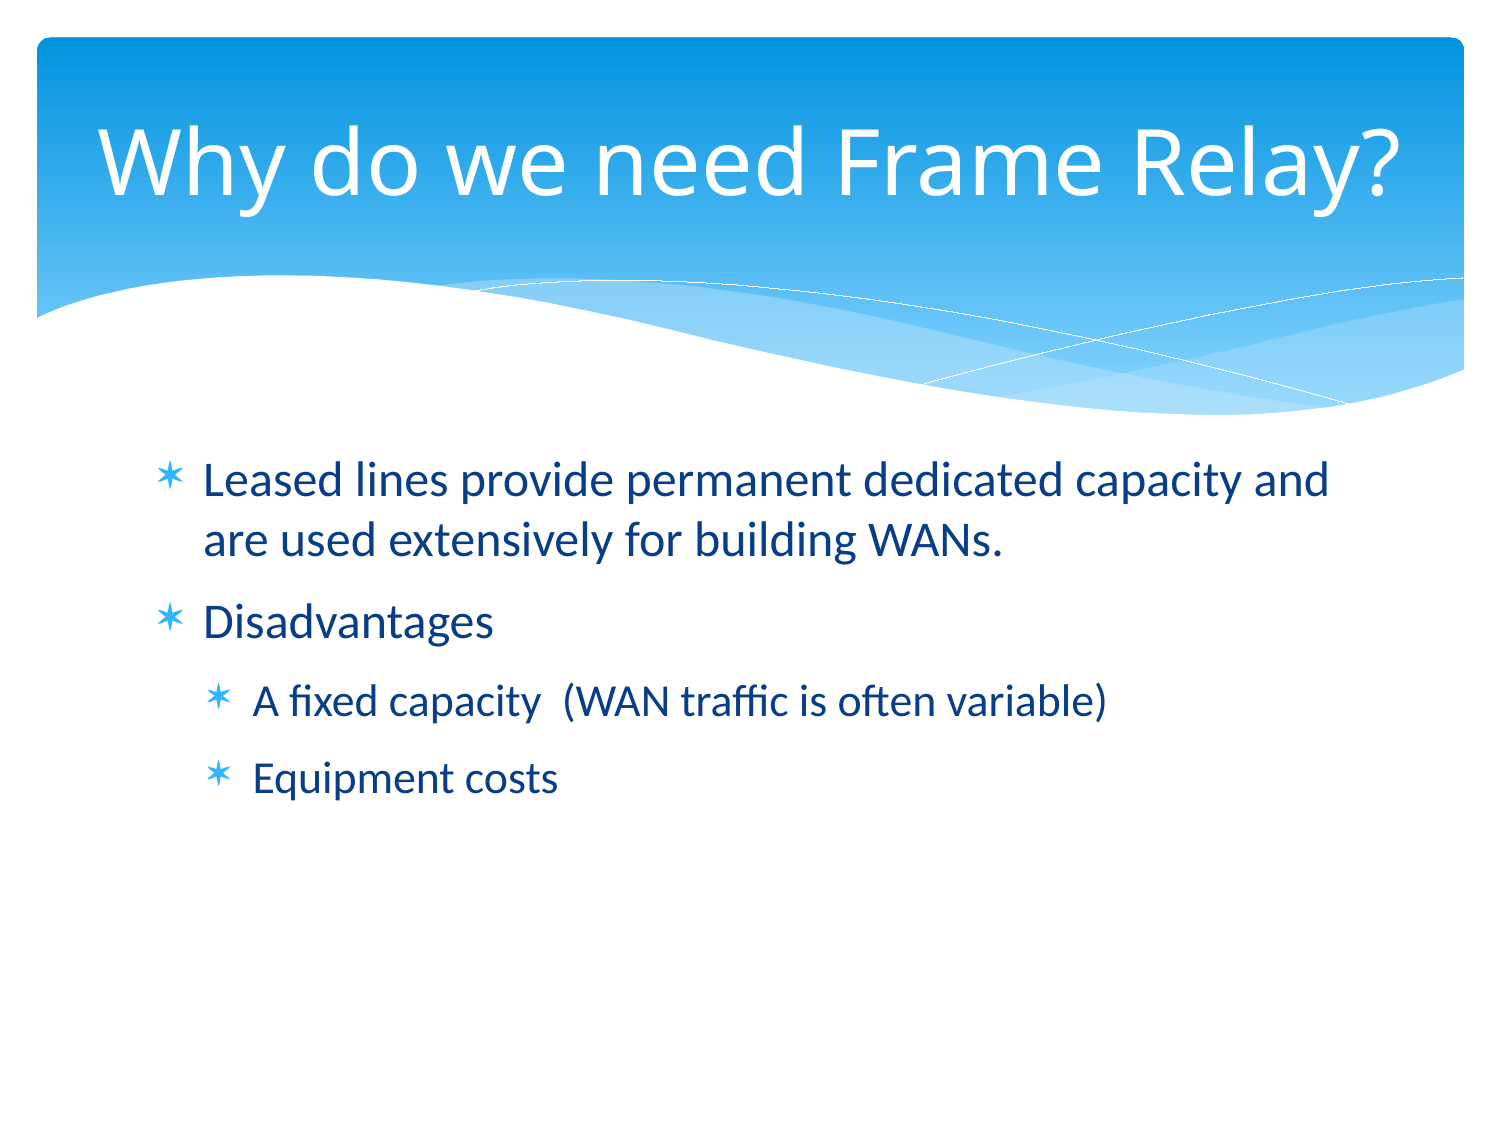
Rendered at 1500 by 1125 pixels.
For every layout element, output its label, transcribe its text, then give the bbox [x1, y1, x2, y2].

list Leased lines provide permanent dedicated capacity and are used extensively for building WANs. Disadvantages A fixed capacity (WAN traffic is often variable) Equipment costs [143, 438, 1359, 1005]
title Why do we need Frame Relay? [75, 55, 1425, 261]
